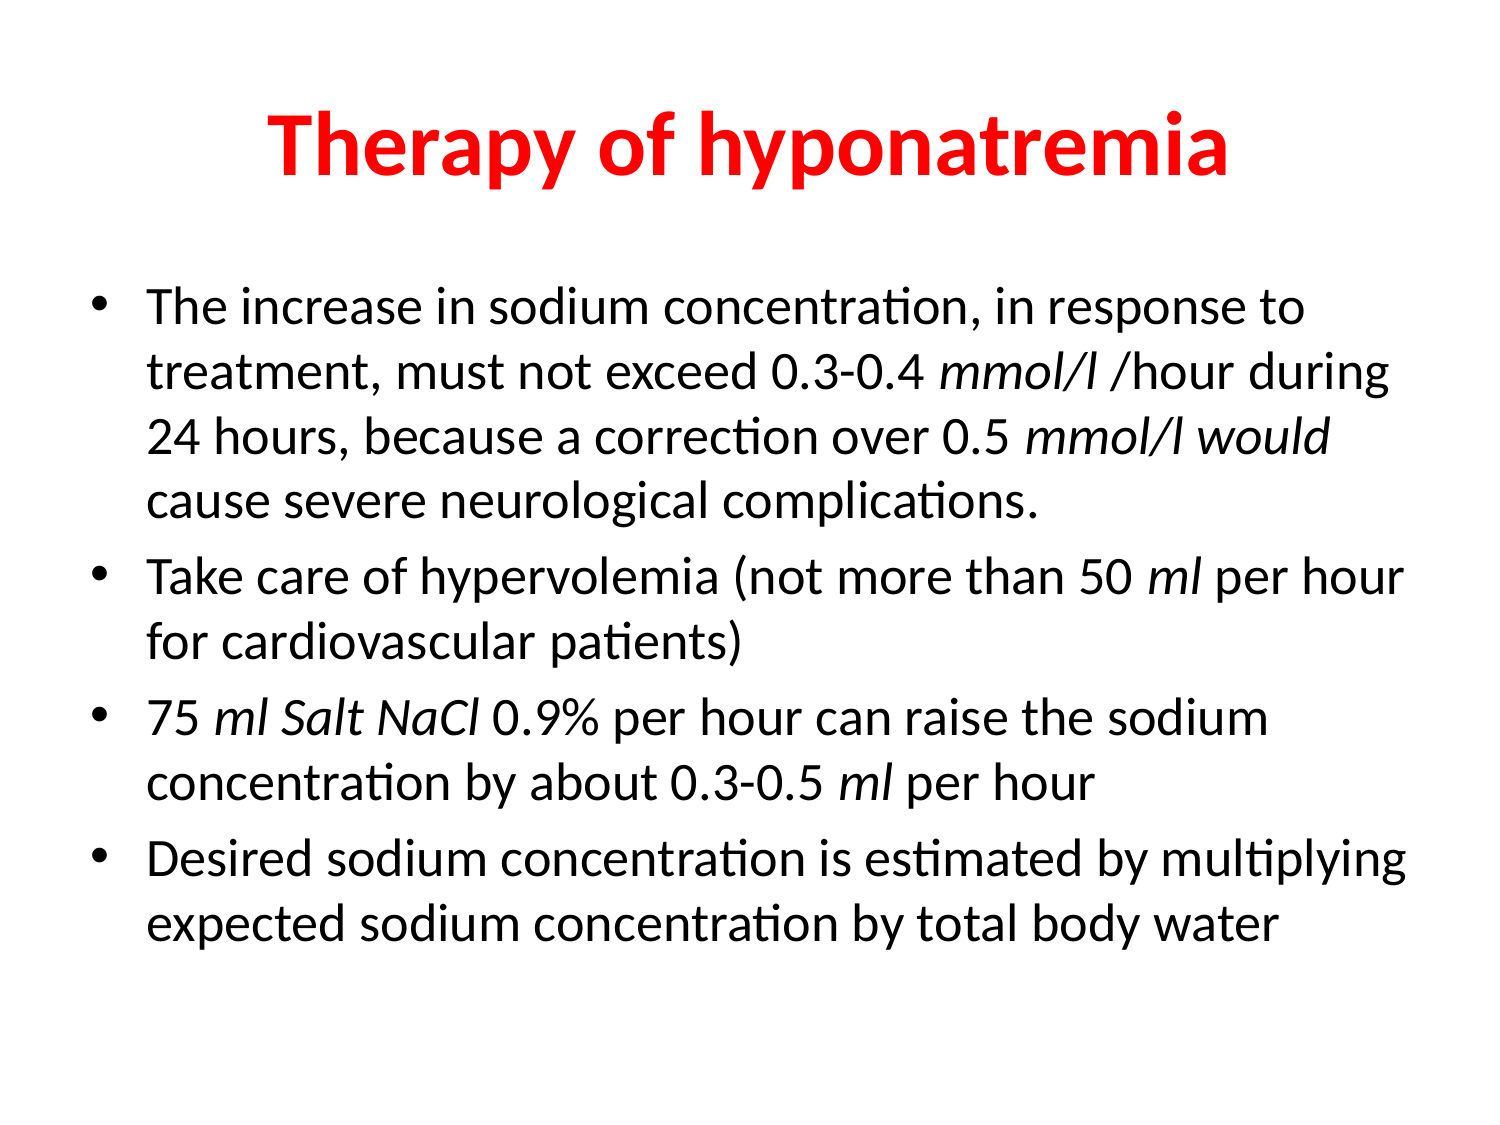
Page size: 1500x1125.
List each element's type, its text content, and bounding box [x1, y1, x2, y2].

list The increase in sodium concentration, in response to treatment, must not exceed 0.3-0.4 mmol/l /hour during 24 hours, because a correction over 0.5 mmol/l would cause severe neurological complications. Take care of hypervolemia (not more than 50 ml per hour for cardiovascular patients) 75 ml Salt NaCl 0.9% per hour can raise the sodium concentration by about 0.3-0.5 ml per hour Desired sodium concentration is estimated by multiplying expected sodium concentration by total body water [75, 262, 1425, 1067]
title Therapy of hyponatremia [75, 45, 1425, 233]
